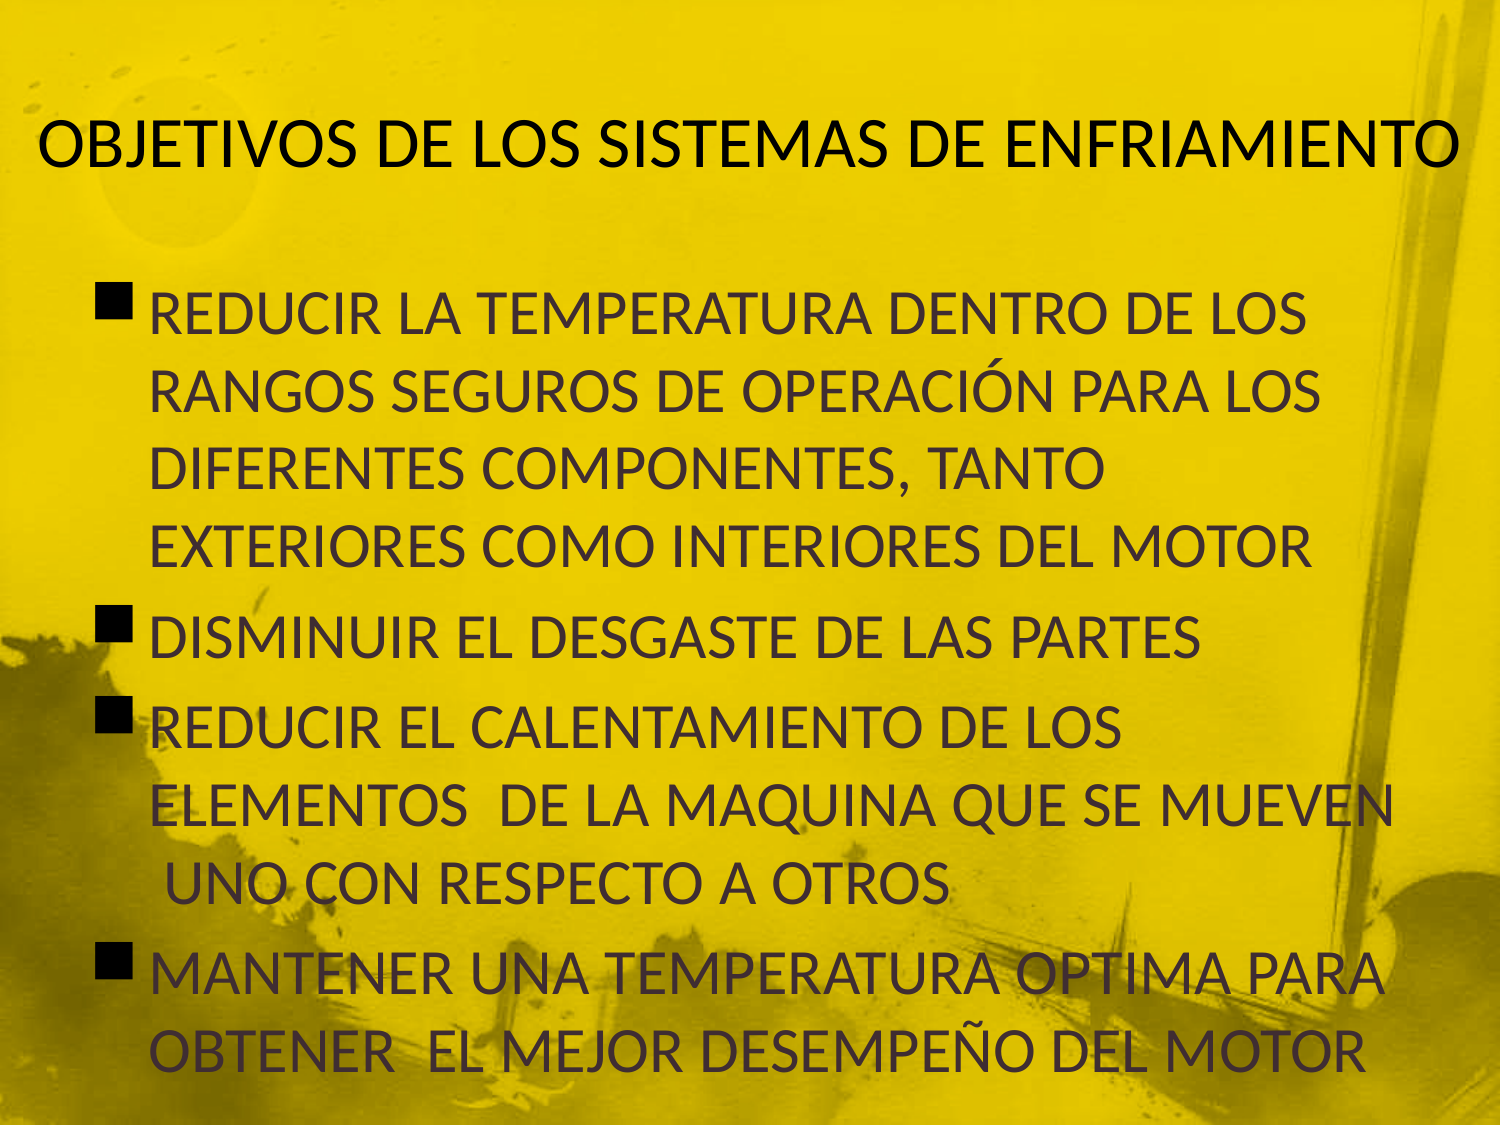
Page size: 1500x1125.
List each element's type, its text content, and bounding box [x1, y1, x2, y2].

list REDUCIR LA TEMPERATURA DENTRO DE LOS RANGOS SEGUROS DE OPERACIÓN PARA LOS DIFERENTES COMPONENTES, TANTO EXTERIORES COMO INTERIORES DEL MOTOR DISMINUIR EL DESGASTE DE LAS PARTES REDUCIR EL CALENTAMIENTO DE LOS ELEMENTOS DE LA MAQUINA QUE SE MUEVEN UNO CON RESPECTO A OTROS MANTENER UNA TEMPERATURA OPTIMA PARA OBTENER EL MEJOR DESEMPEÑO DEL MOTOR [75, 262, 1425, 1106]
title OBJETIVOS DE LOS SISTEMAS DE ENFRIAMIENTO [17, 45, 1483, 233]
